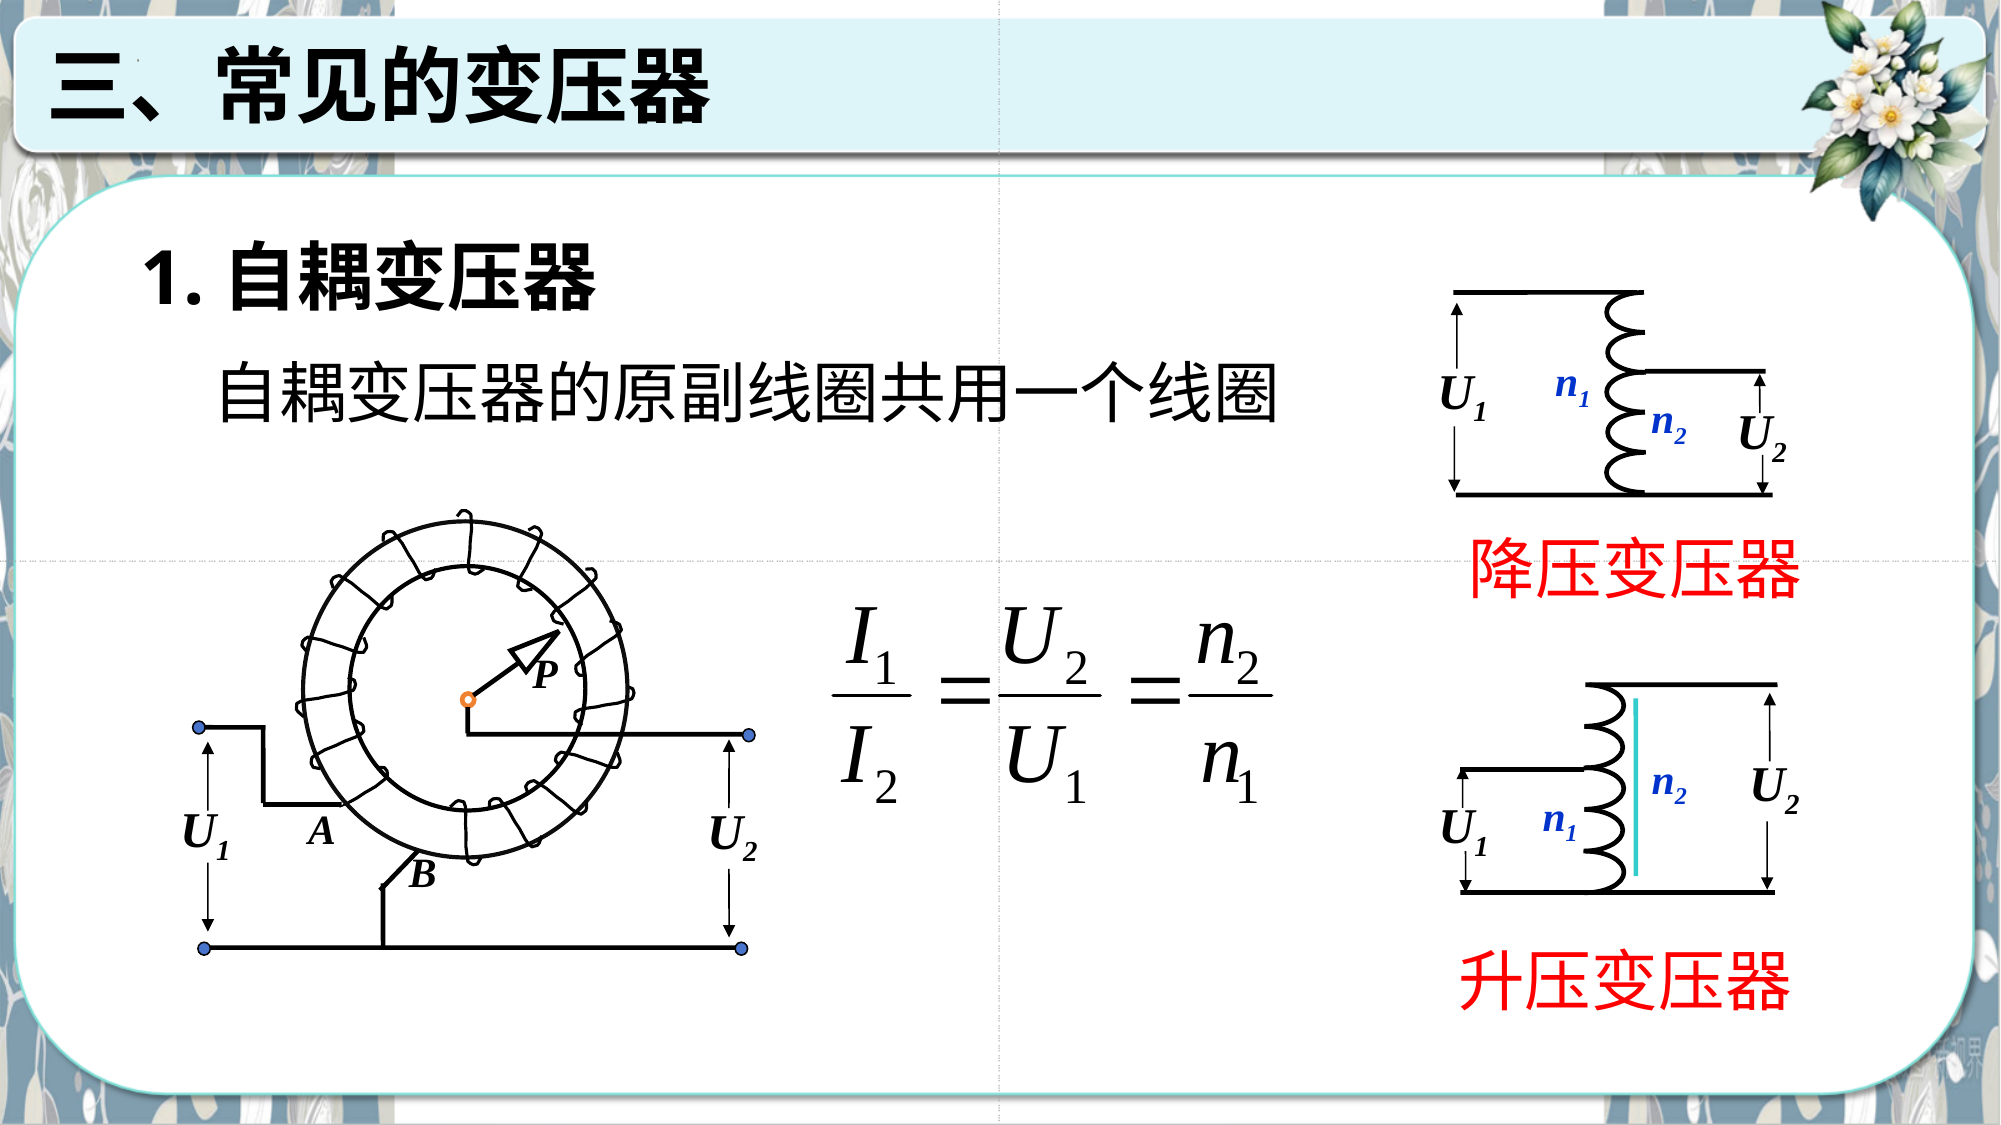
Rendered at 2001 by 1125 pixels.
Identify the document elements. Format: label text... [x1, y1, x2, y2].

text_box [818, 581, 1290, 824]
text_box 自耦变压器的原副线圈共用一个线圈 [197, 343, 1333, 439]
text_box 1.自耦变压器 [125, 221, 658, 327]
picture [0, 0, 2001, 1125]
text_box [164, 512, 782, 956]
text_box 三、常见的变压器 [31, 25, 1228, 141]
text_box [1423, 684, 1828, 894]
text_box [1421, 291, 1812, 496]
text_box 降压变压器 [1454, 519, 1818, 614]
text_box 升压变压器 [1443, 931, 1827, 1027]
